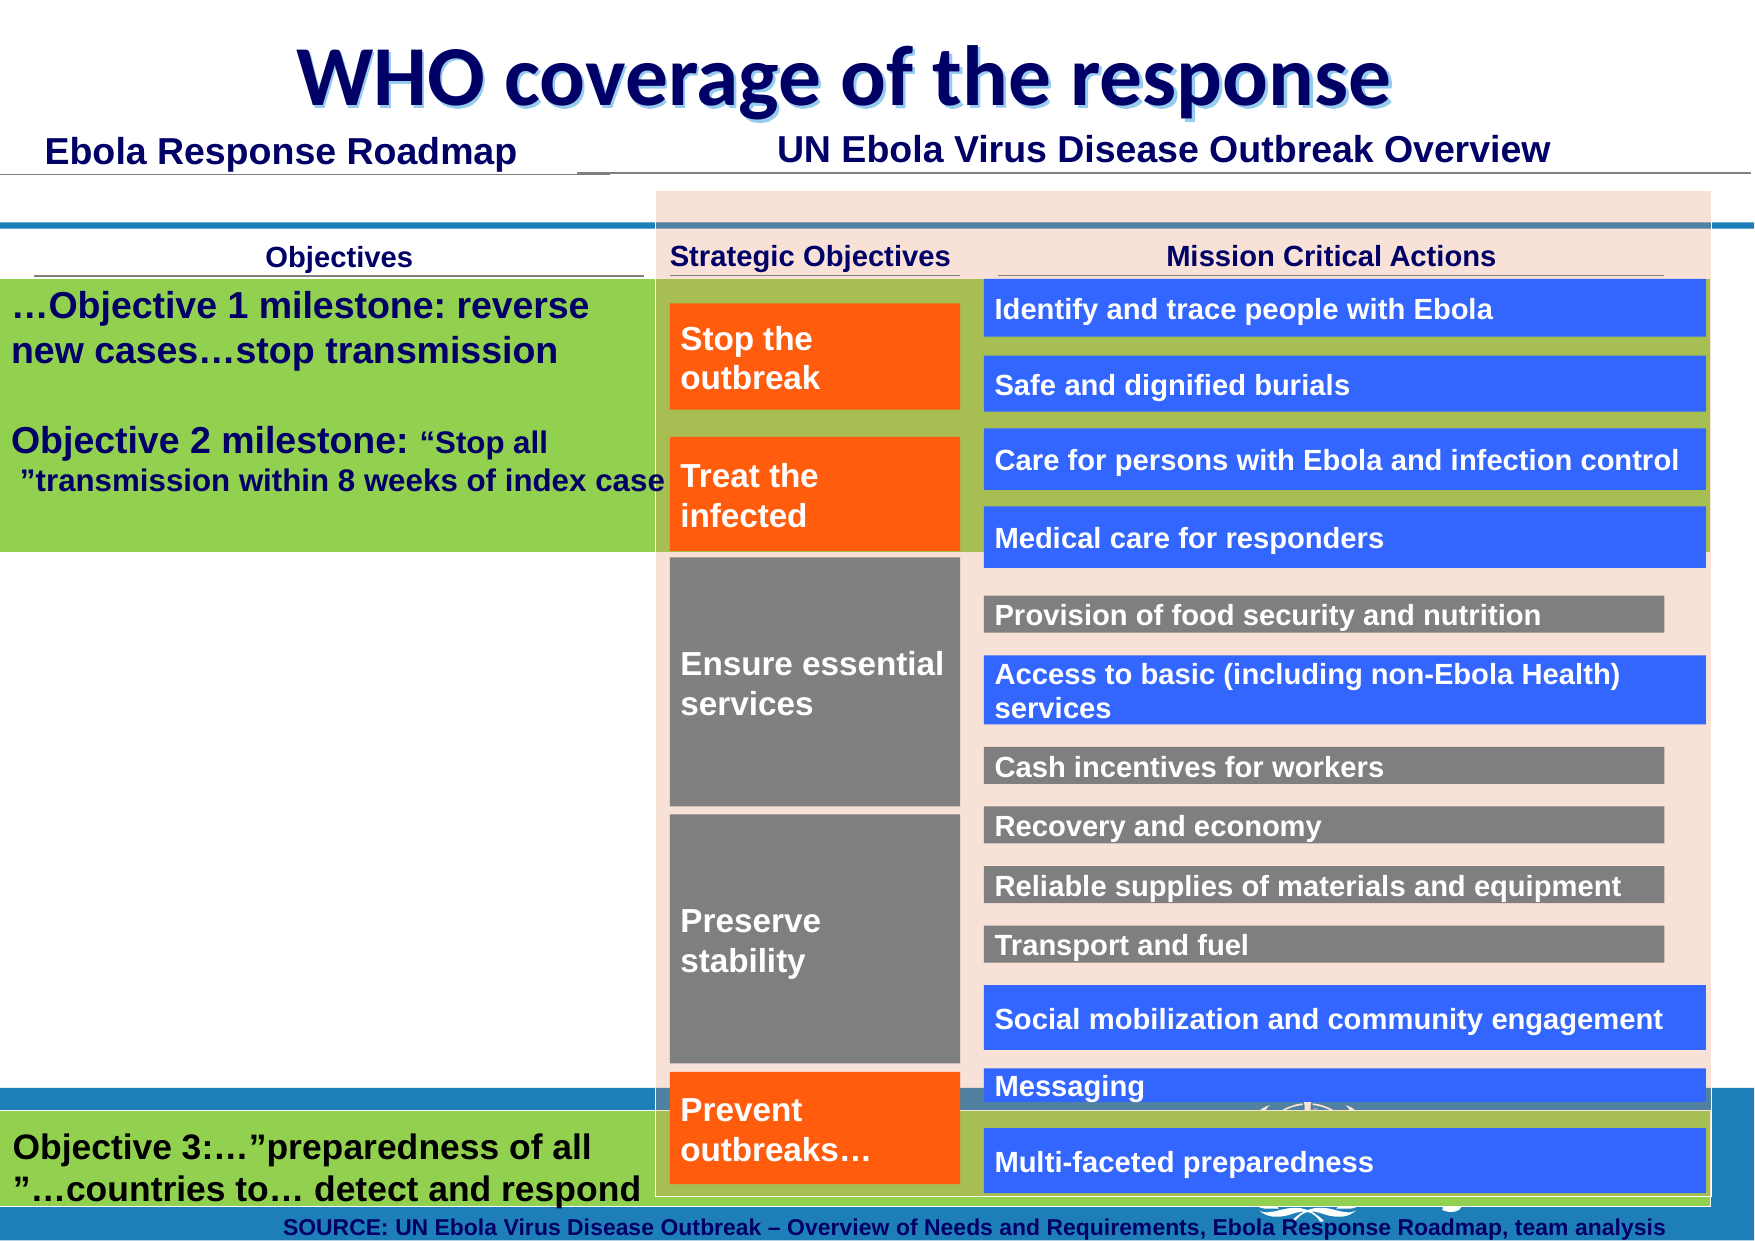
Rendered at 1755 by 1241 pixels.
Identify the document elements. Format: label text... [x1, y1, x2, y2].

text_box [729, 1197, 1711, 1207]
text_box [669, 236, 1707, 1194]
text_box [0, 125, 573, 175]
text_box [0, 237, 726, 1207]
text_box [655, 190, 1712, 244]
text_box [576, 124, 1752, 174]
title WHO coverage of the response [0, 4, 1688, 124]
text_box SOURCE: UN Ebola Virus Disease Outbreak – Overview of Needs and Requirements, Ebola Response Roadmap, team analysis [283, 1212, 1734, 1241]
